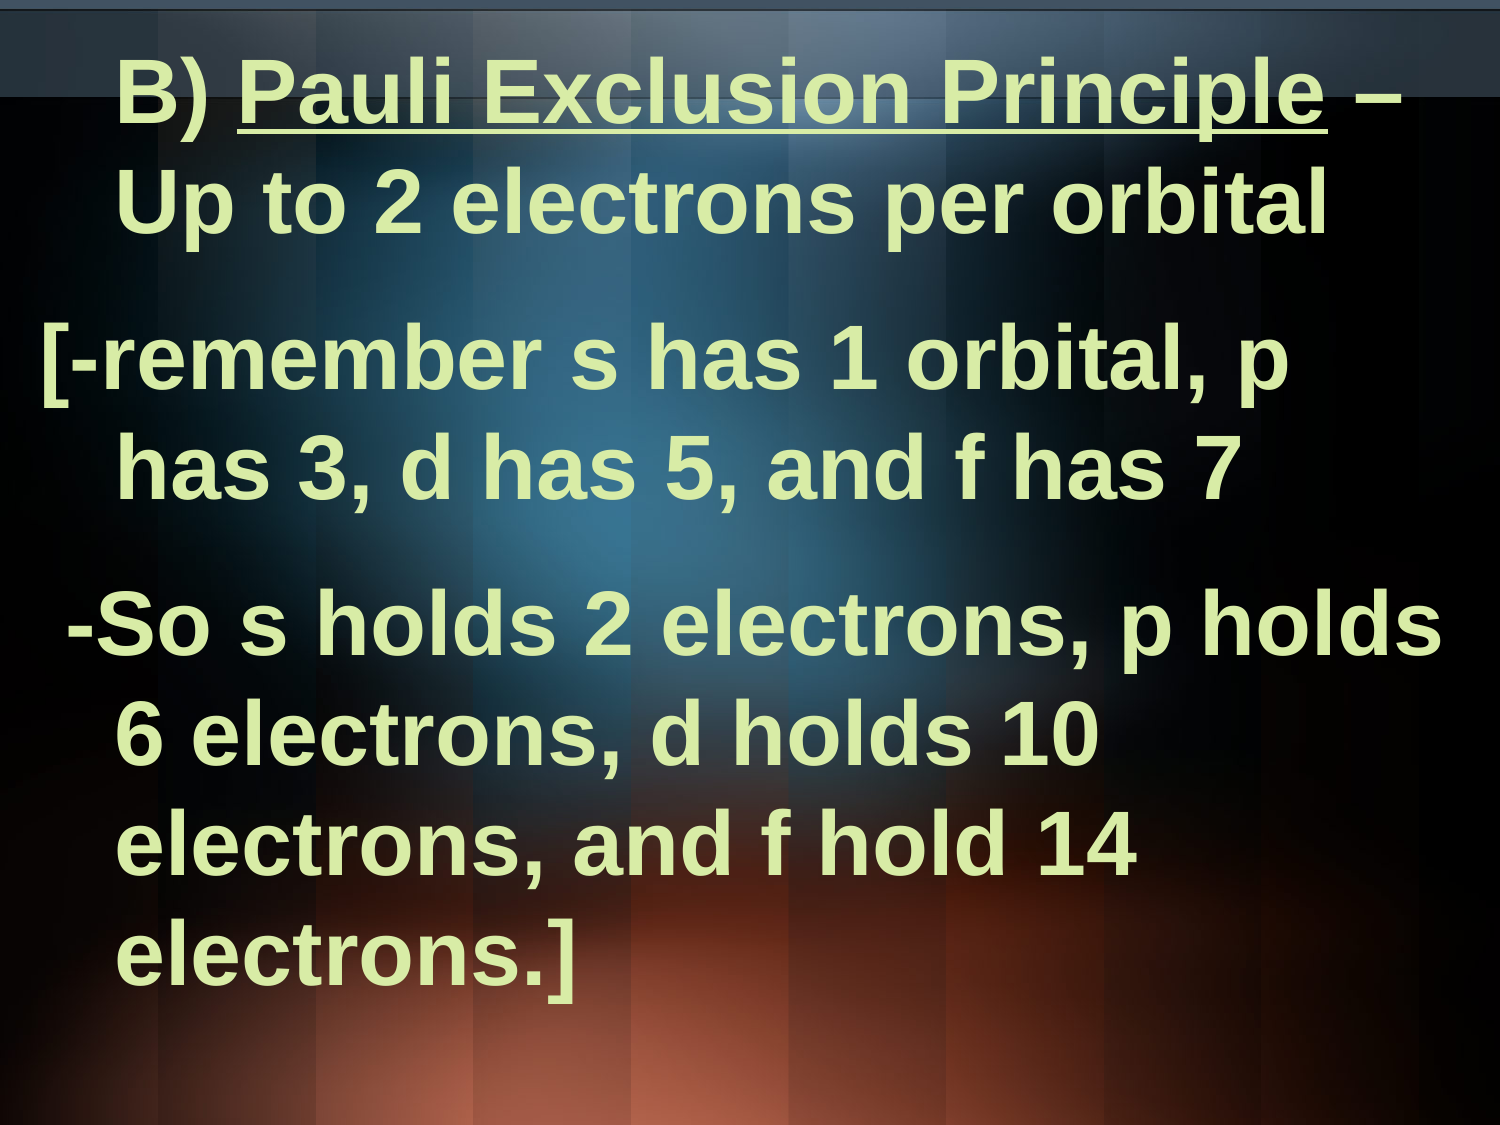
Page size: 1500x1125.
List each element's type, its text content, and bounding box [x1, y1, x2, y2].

picture [0, 0, 1500, 1125]
text_box B) Pauli Exclusion Principle – Up to 2 electrons per orbital [-remember s has 1 orbital, p has 3, d has 5, and f has 7 -So s holds 2 electrons, p holds 6 electrons, d holds 10 electrons, and f hold 14 electrons.] [24, 24, 1463, 1011]
